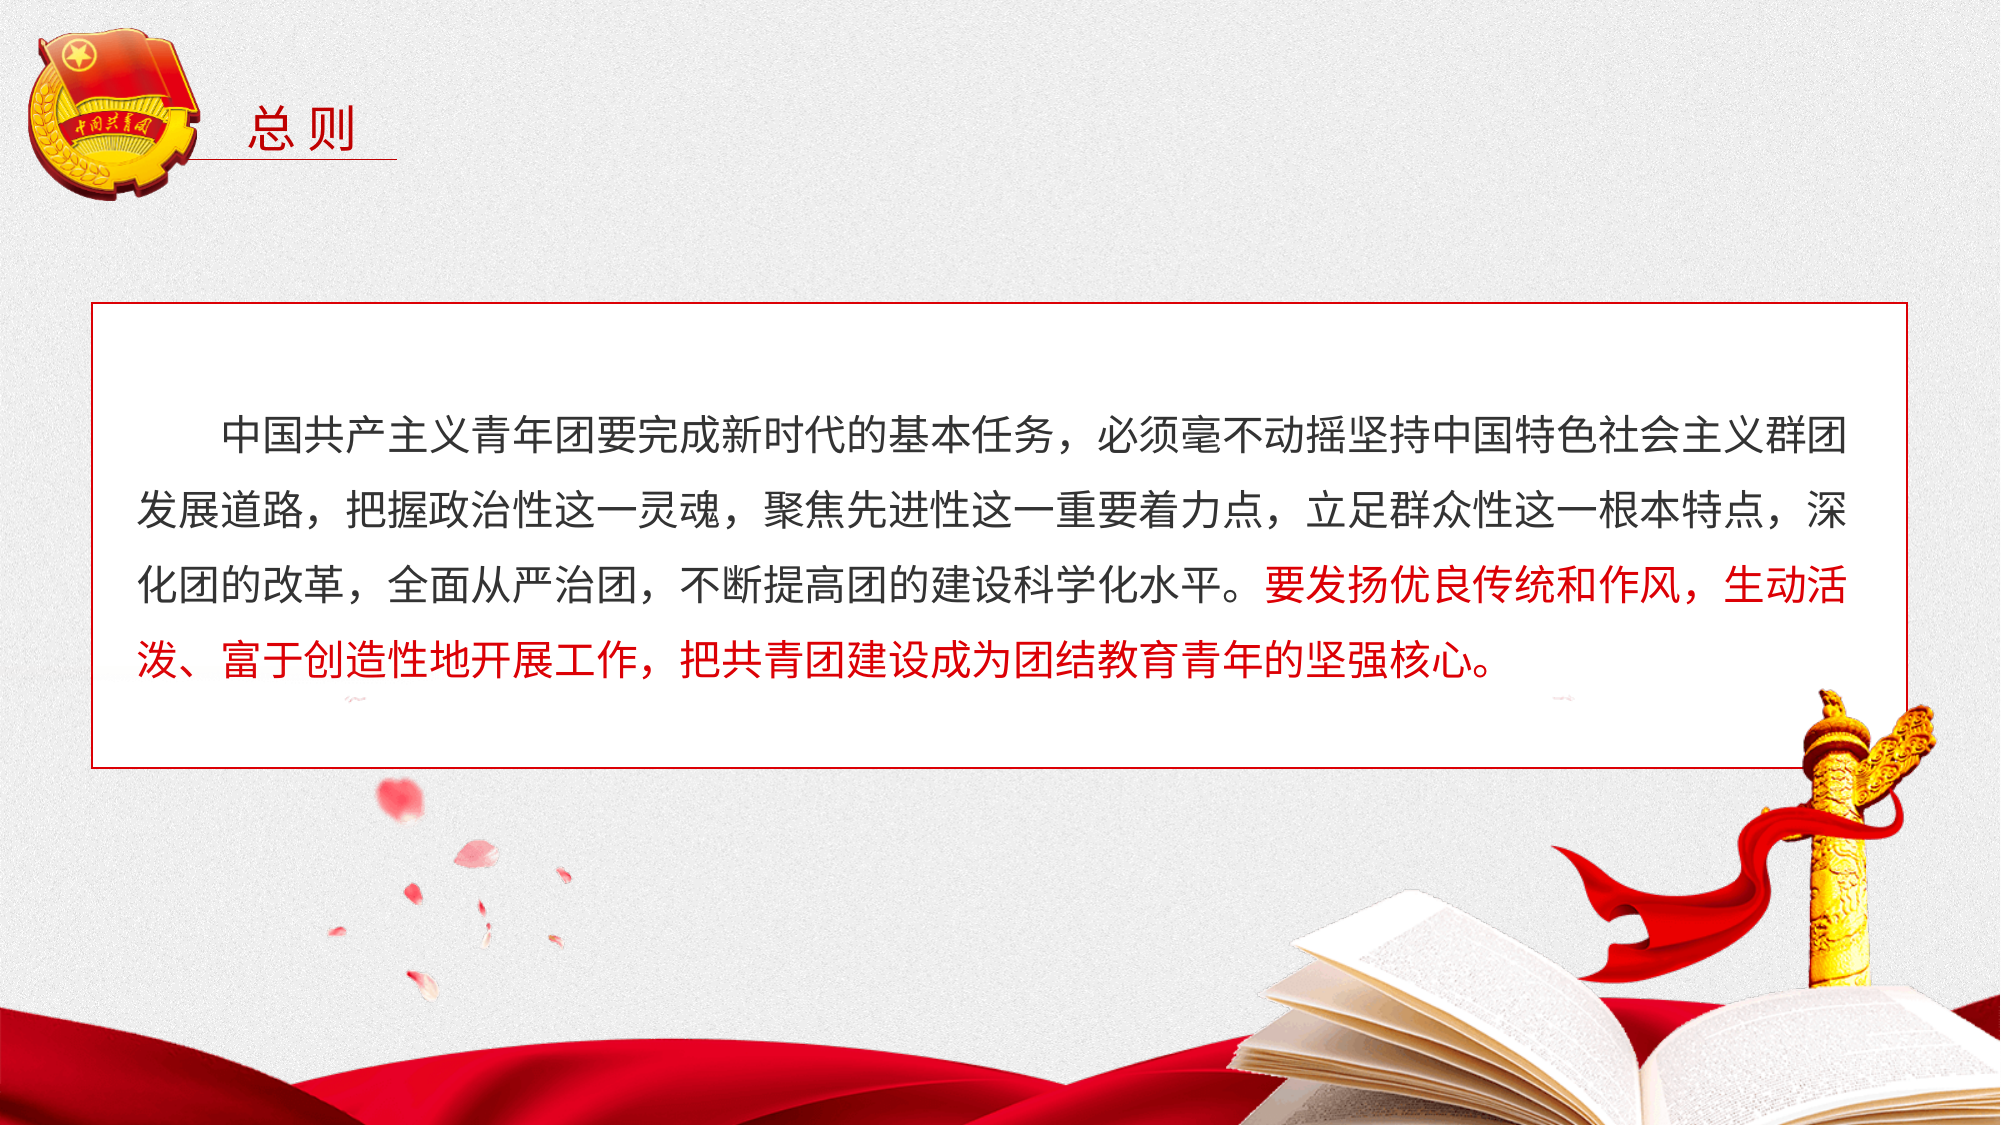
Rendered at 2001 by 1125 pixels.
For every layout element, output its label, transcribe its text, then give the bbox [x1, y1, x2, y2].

text_box [91, 302, 1908, 666]
text_box 中国共产主义青年团要完成新时代的基本任务，必须毫不动摇坚持中国特色社会主义群团发展道路，把握政治性这一灵魂，聚焦先进性这一重要着力点，立足群众性这一根本特点，深化团的改革，全面从严治团，不断提高团的建设科学化水平。要发扬优良传统和作风，生动活泼、富于创造性地开展工作，把共青团建设成为团结教育青年的坚强核心。 [122, 376, 1878, 666]
text_box 总 则 [231, 160, 373, 165]
picture [0, 0, 2001, 1125]
text_box 总 则 [231, 90, 373, 159]
